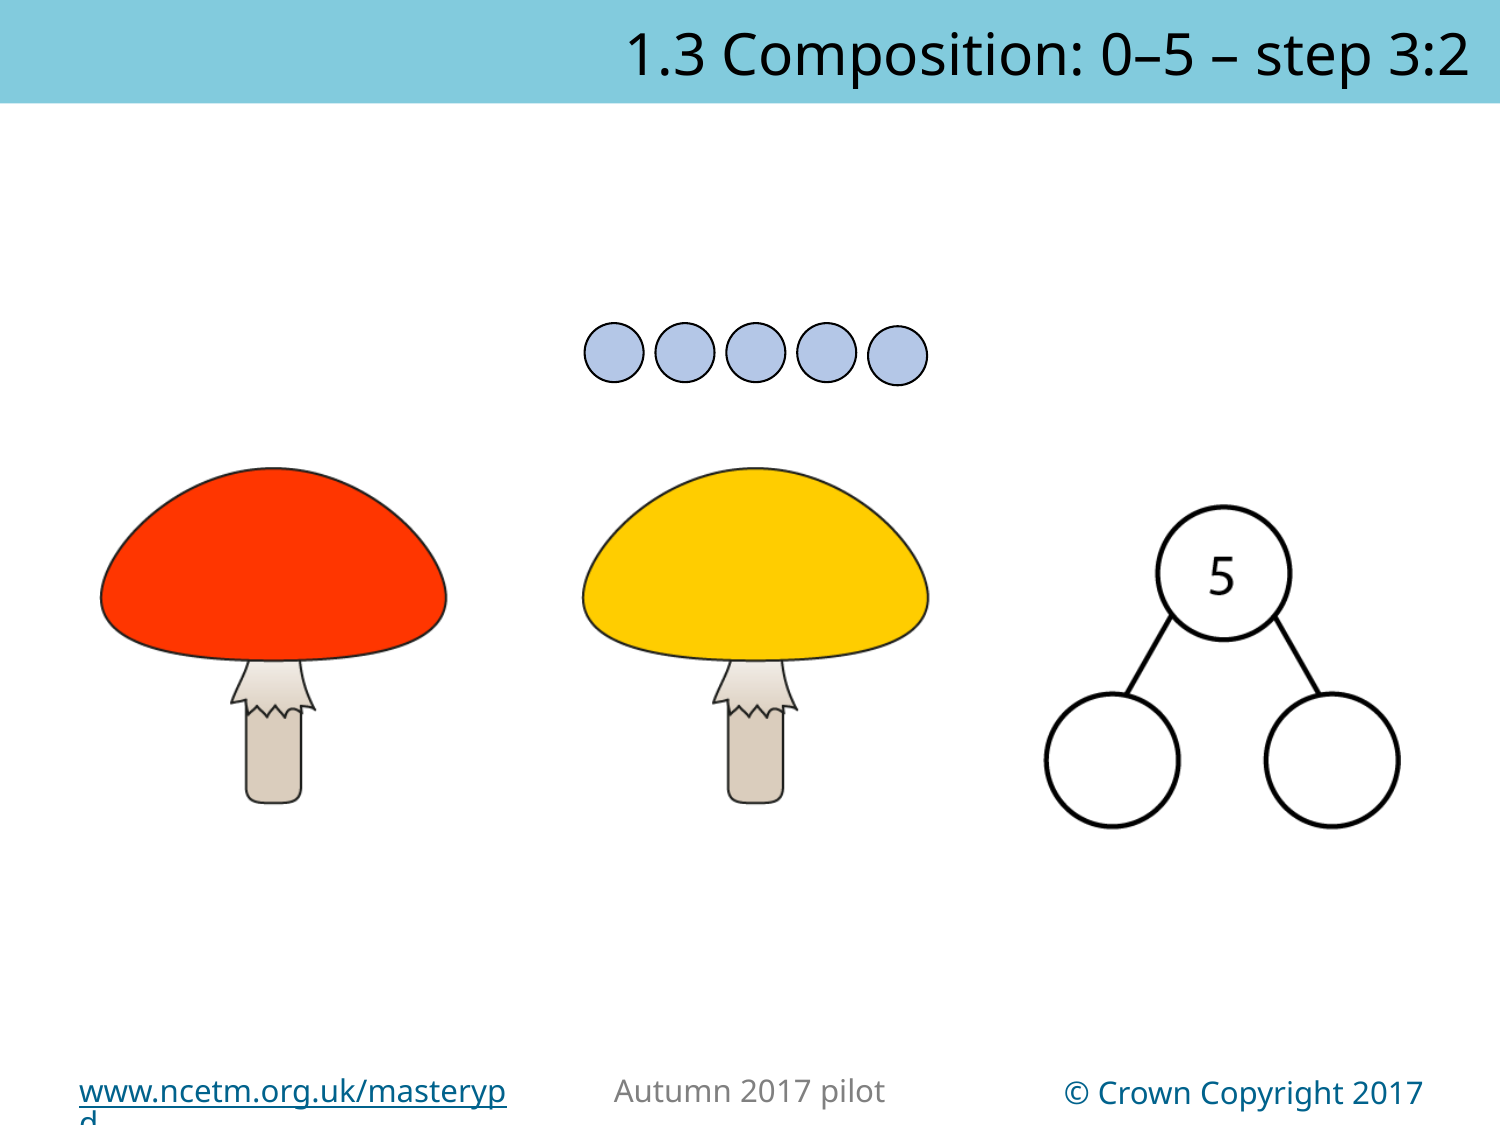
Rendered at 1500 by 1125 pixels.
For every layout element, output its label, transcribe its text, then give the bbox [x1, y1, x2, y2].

text_box [868, 326, 928, 386]
picture [99, 467, 1401, 839]
text_box [726, 323, 786, 383]
text_box [797, 323, 857, 383]
list 1.3 Composition: 0–5 – step 3:2 [0, 0, 1500, 104]
text_box [584, 323, 644, 383]
text_box [655, 323, 715, 383]
